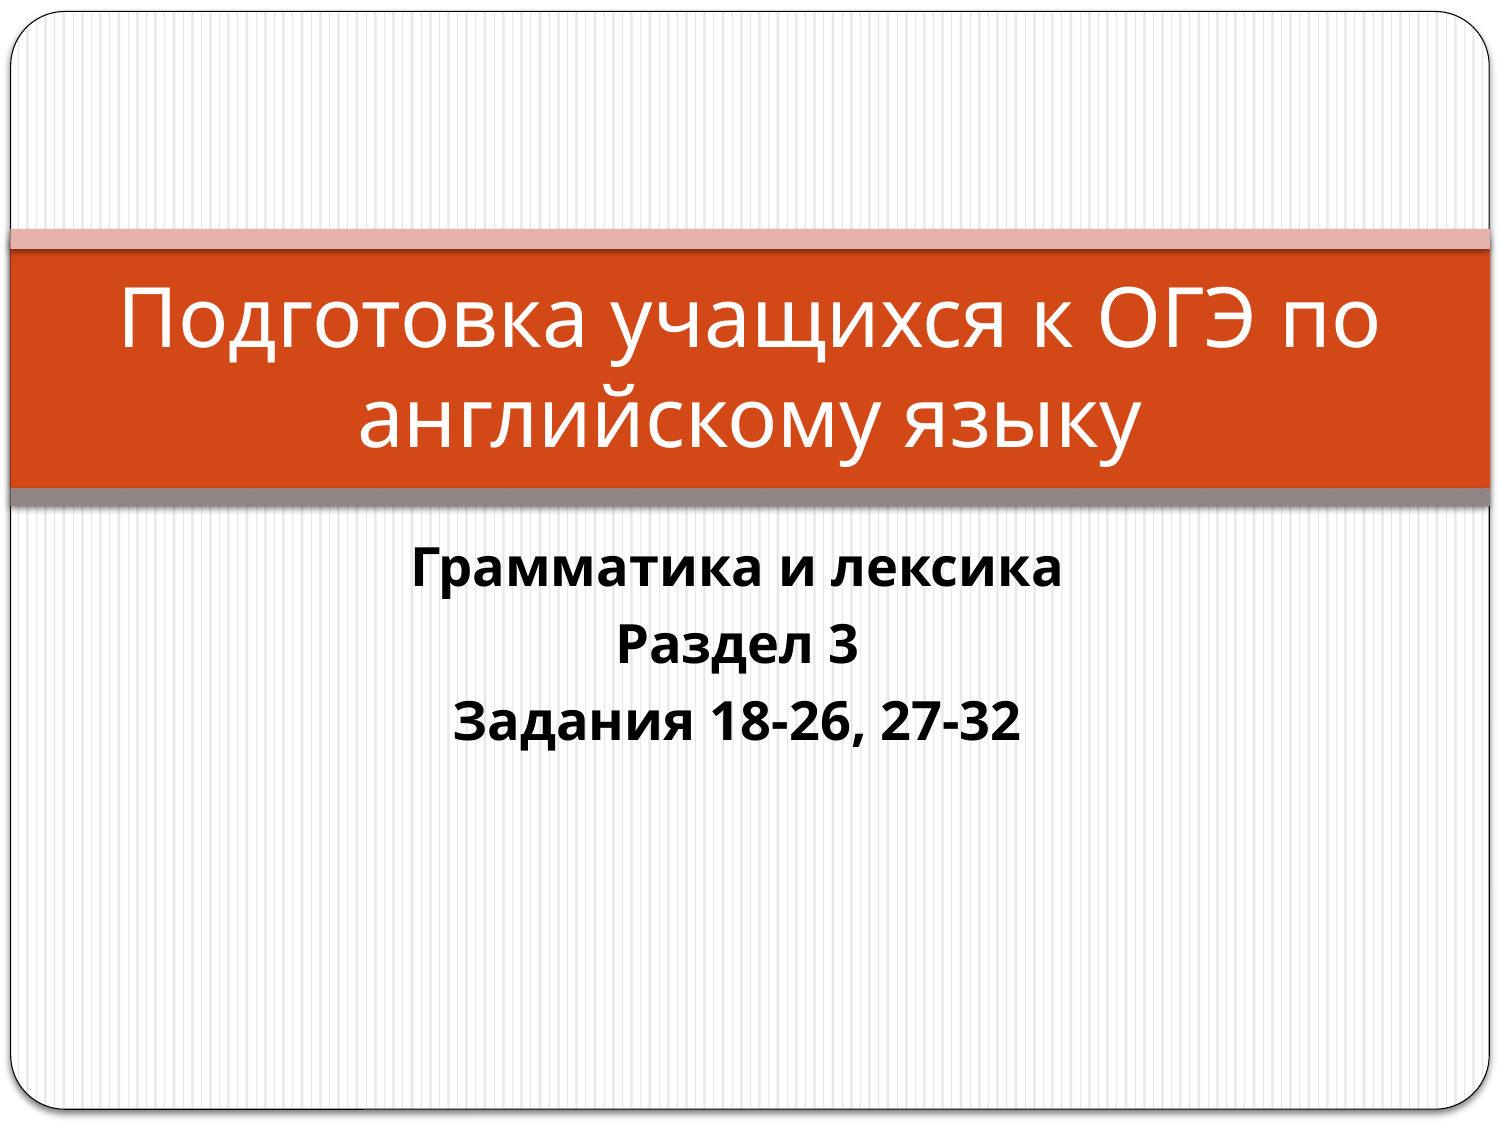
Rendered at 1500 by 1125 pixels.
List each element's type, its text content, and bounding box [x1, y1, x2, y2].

subtitle Грамматика и лексика Раздел 3 Задания 18-26, 27-32 [212, 525, 1263, 788]
title Подготовка учащихся к ОГЭ по английскому языку [75, 247, 1425, 489]
